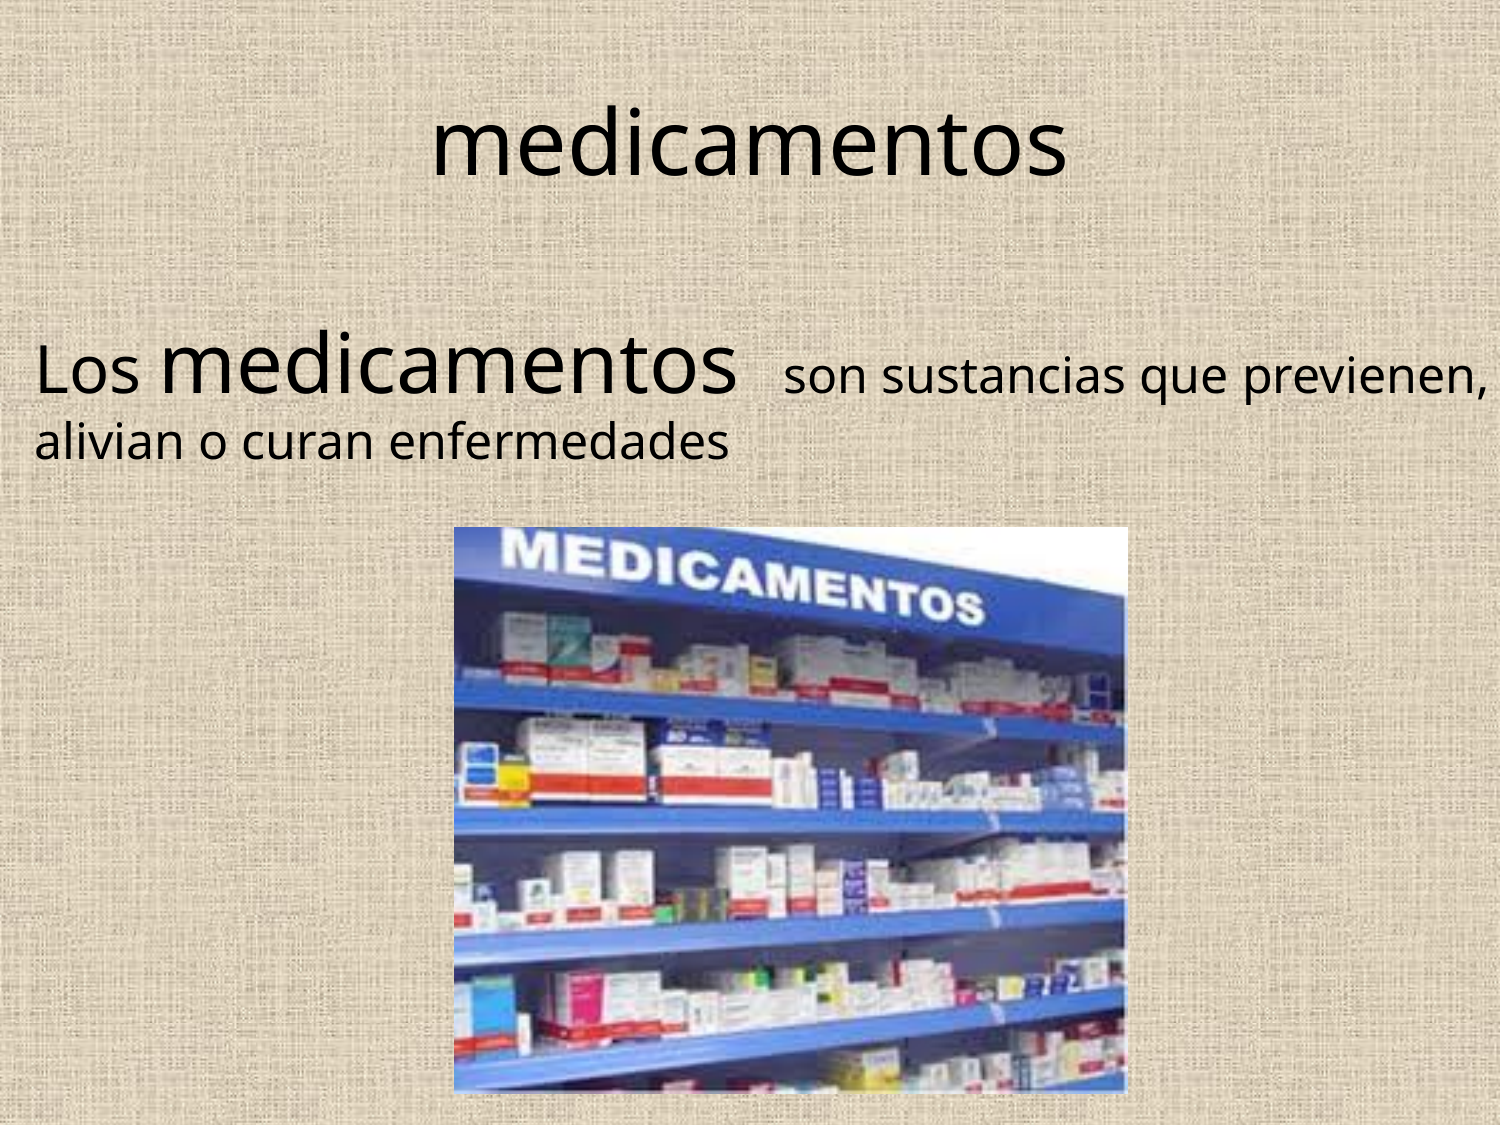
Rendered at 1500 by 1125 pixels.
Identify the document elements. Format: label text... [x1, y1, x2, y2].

title medicamentos [75, 45, 1425, 233]
picture [0, 0, 1500, 1125]
text_box Los medicamentos son sustancias que previenen, alivian o curan enfermedades [19, 302, 1500, 478]
